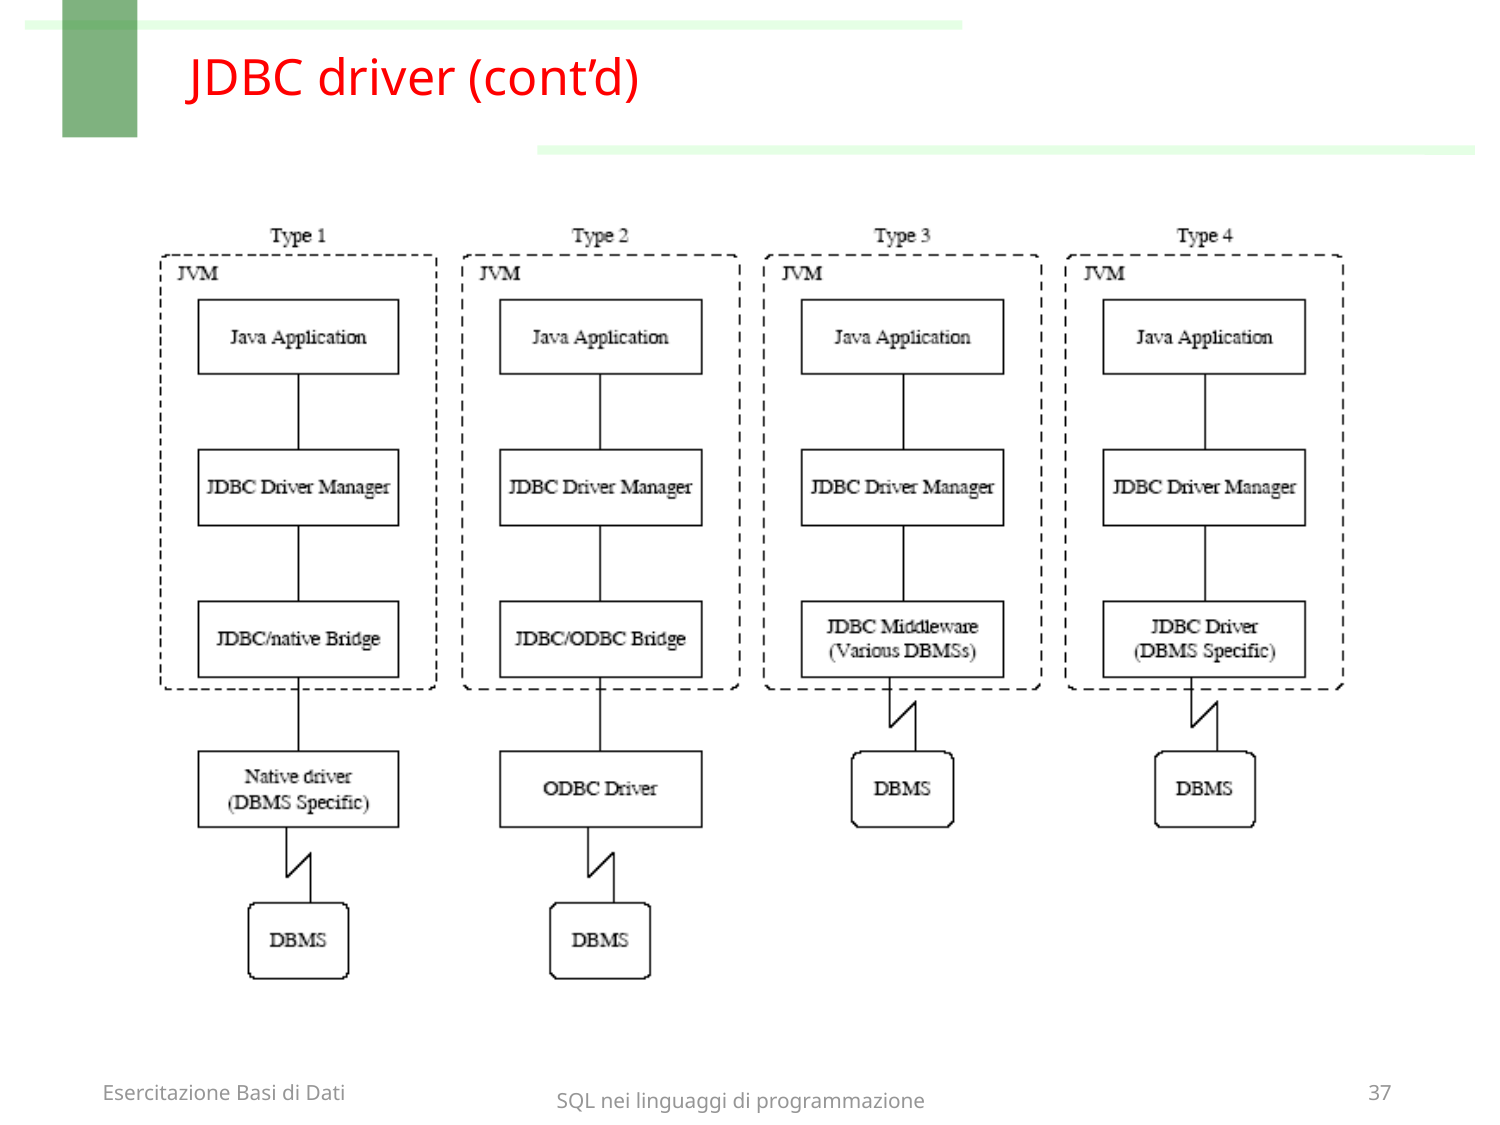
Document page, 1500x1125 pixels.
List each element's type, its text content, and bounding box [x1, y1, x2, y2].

title JDBC driver (cont’d) [174, 24, 1425, 125]
picture [148, 207, 1377, 1024]
footer SQL nei linguaggi di programmazione [425, 1082, 1057, 1120]
